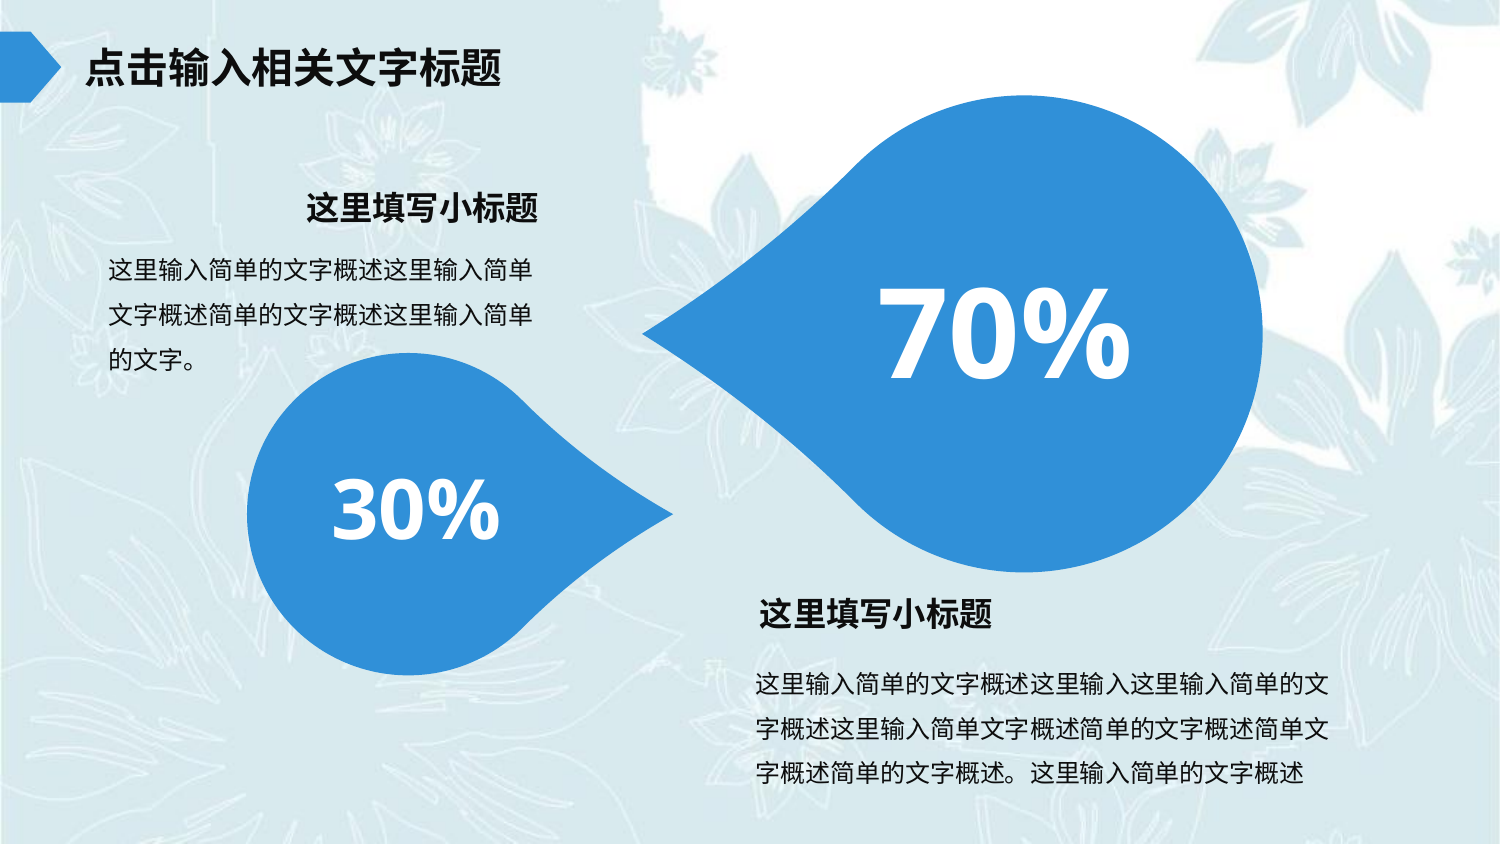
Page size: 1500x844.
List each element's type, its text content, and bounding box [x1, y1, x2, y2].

text_box 这里填写小标题 [286, 183, 564, 238]
text_box 这里输入简单的文字概述这里输入这里输入简单的文字概述这里输入简单文字概述简单的文字概述简单文字概述简单的文字概述。这里输入简单的文字概述 [735, 643, 1355, 798]
text_box 这里填写小标题 [739, 589, 1018, 643]
text_box [244, 385, 676, 678]
text_box 这里输入简单的文字概述这里输入简单文字概述简单的文字概述这里输入简单的文字。 [88, 229, 559, 385]
text_box 点击输入相关文字标题 [70, 34, 518, 100]
text_box [639, 93, 1265, 575]
text_box 70% [862, 245, 1148, 411]
picture [0, 0, 1500, 844]
text_box 30% [316, 448, 517, 564]
text_box [0, 29, 63, 105]
